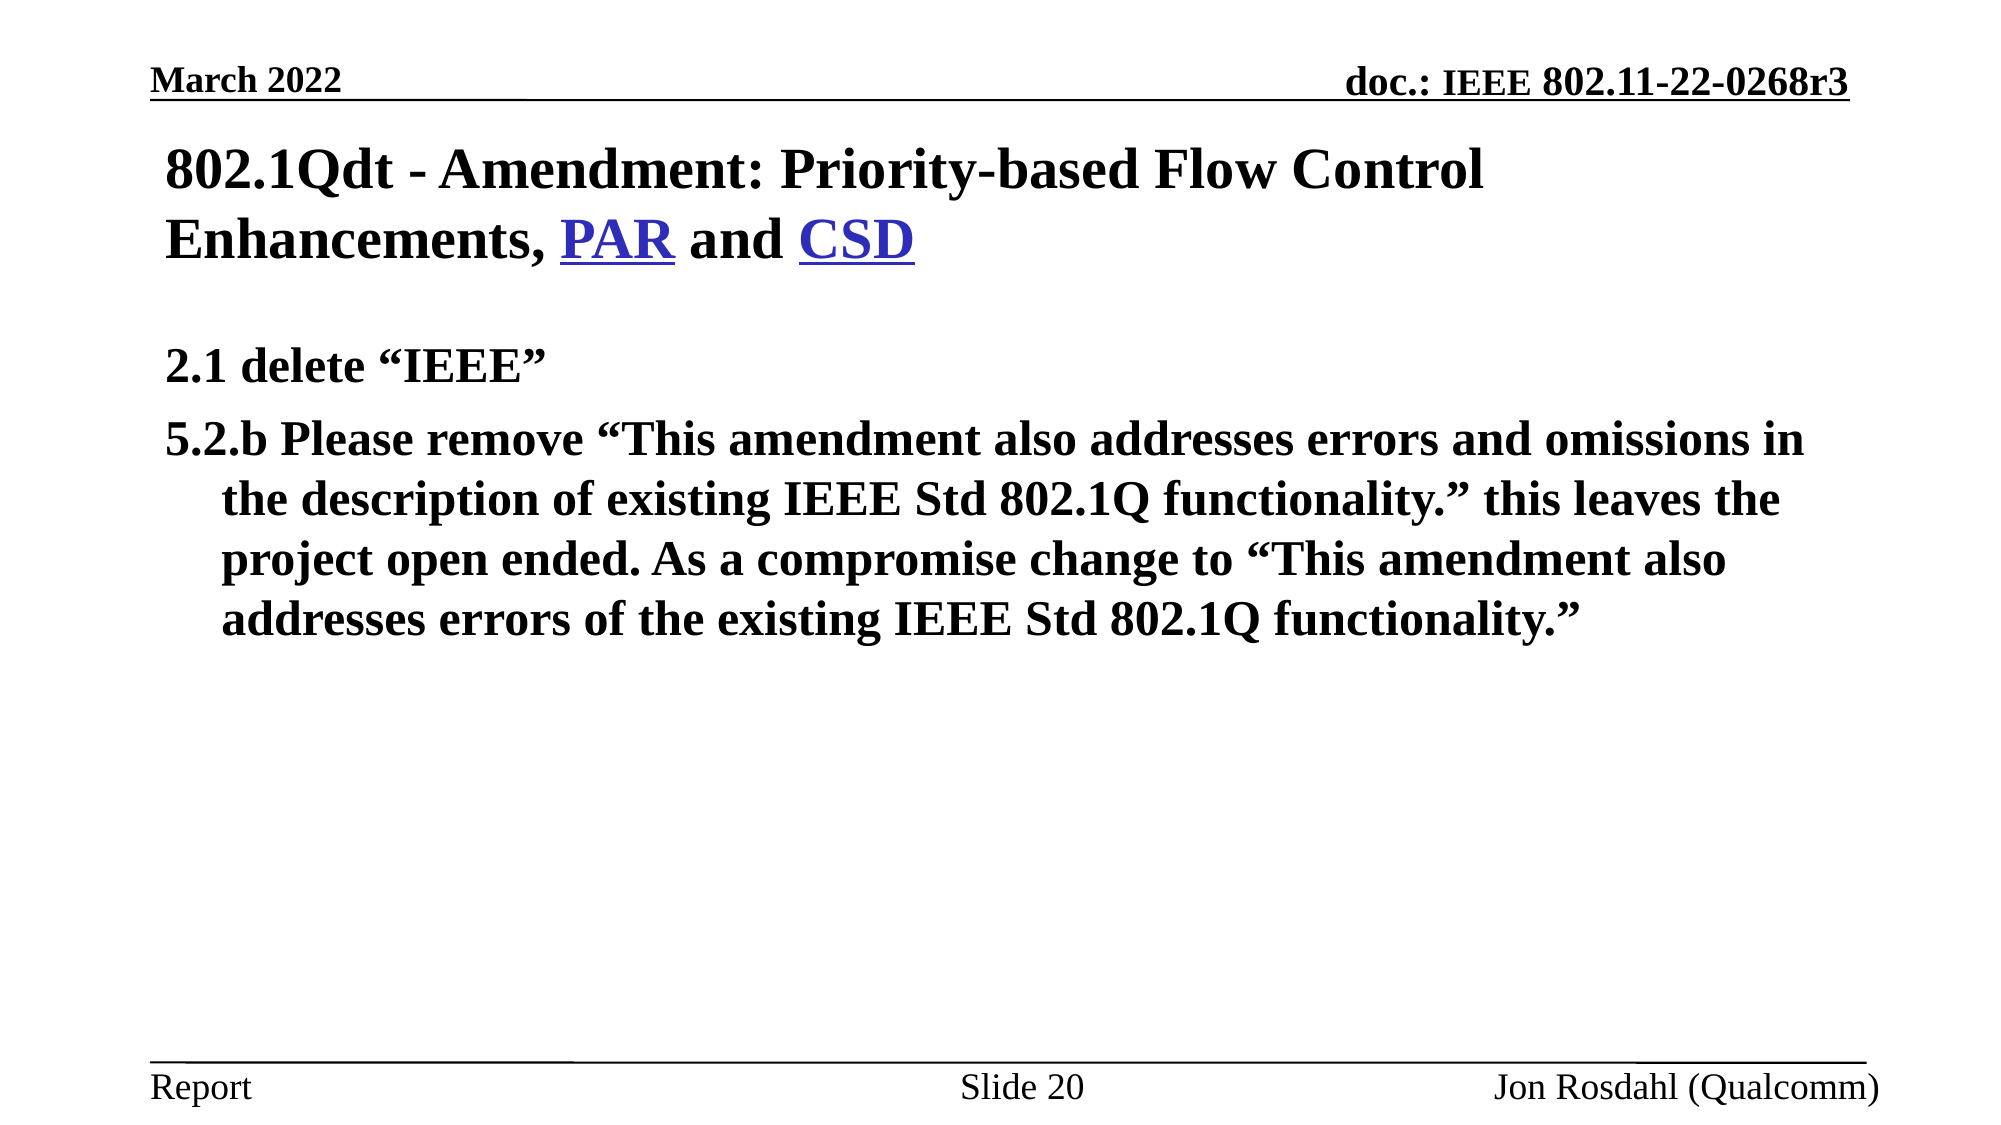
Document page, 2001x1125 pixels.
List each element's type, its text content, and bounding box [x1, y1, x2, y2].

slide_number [149, 49, 431, 100]
slide_number Slide 20 [950, 1061, 1095, 1125]
footer Jon Rosdahl (Qualcomm) [1436, 1061, 1881, 1108]
list 2.1 delete “IEEE” 5.2.b Please remove “This amendment also addresses errors and omissions in the description of existing IEEE Std 802.1Q functionality.” this leaves the project open ended. As a compromise change to “This amendment also addresses errors of the existing IEEE Std 802.1Q functionality.” [149, 324, 1850, 1000]
title 802.1Qdt - Amendment: Priority-based Flow Control Enhancements, PAR and CSD [149, 112, 1850, 288]
